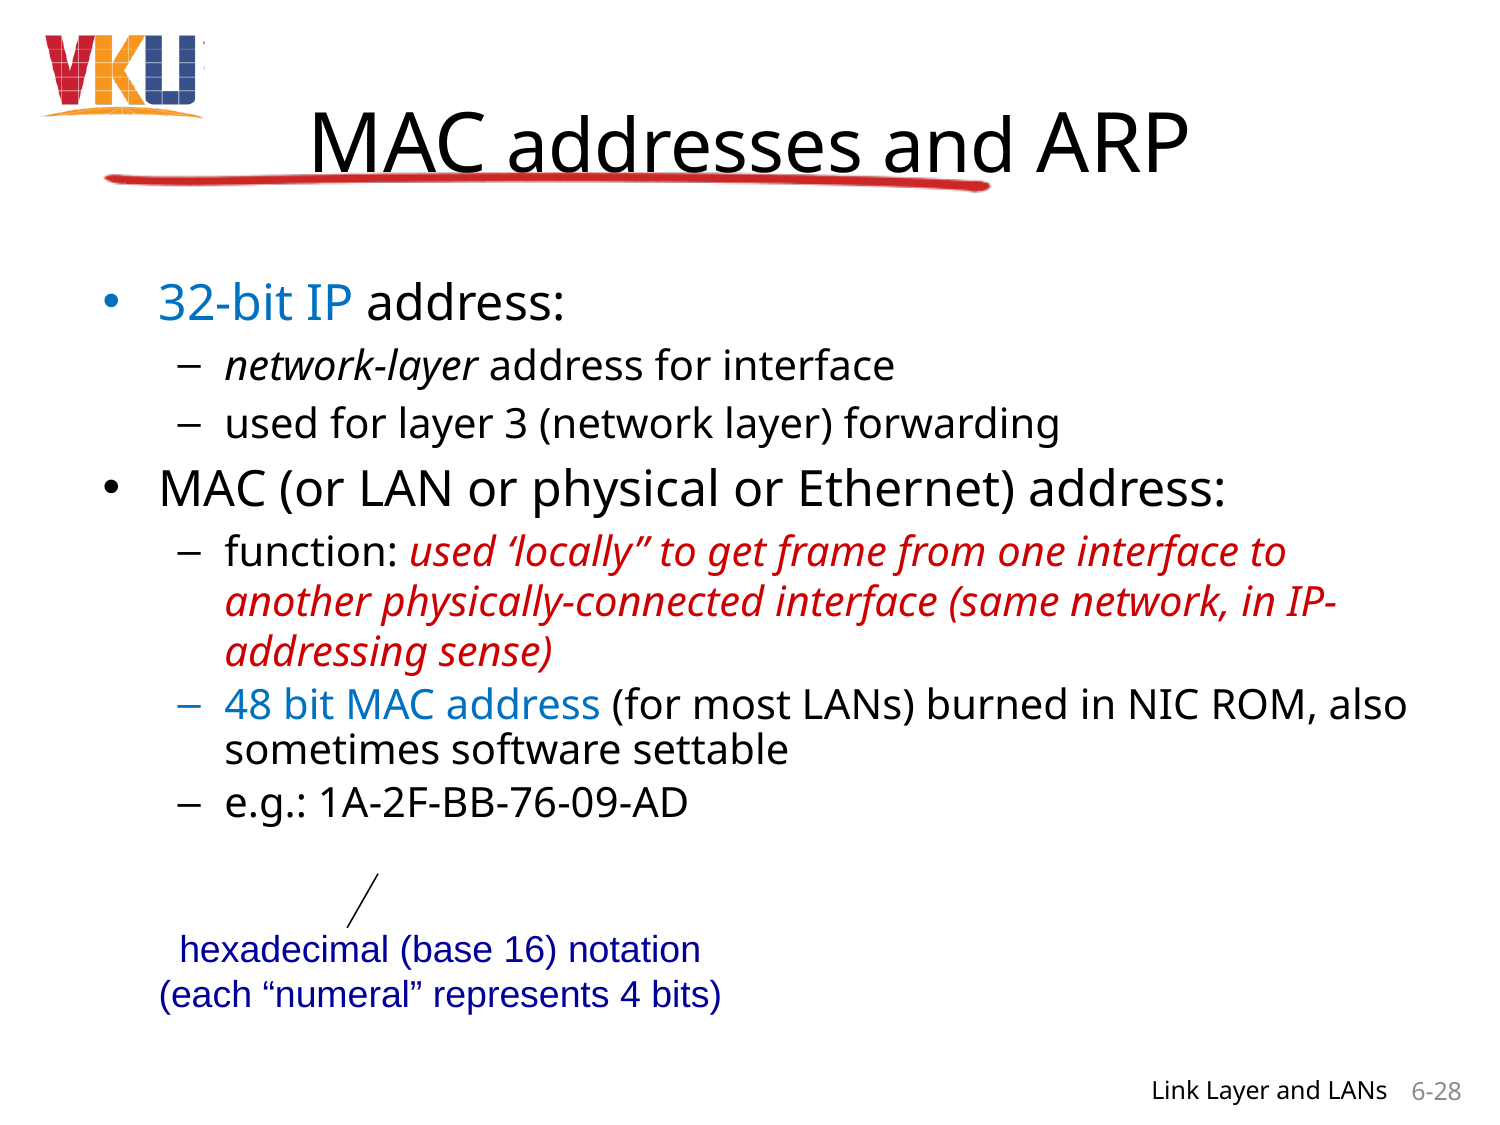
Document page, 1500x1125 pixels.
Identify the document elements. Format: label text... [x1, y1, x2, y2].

slide_number 6-28 [1387, 1069, 1478, 1115]
picture [30, 21, 211, 129]
text_box hexadecimal (base 16) notation (each “numeral” represents 4 bits) [143, 917, 738, 1022]
title MAC addresses and ARP [75, 45, 1425, 233]
footer Link Layer and LANs [1045, 1069, 1404, 1110]
picture [100, 168, 1001, 198]
list 32-bit IP address: network-layer address for interface used for layer 3 (network layer) forwarding MAC (or LAN or physical or Ethernet) address: function: used ‘locally” to get frame from one interface to another physically-connected interface (same network, in IP-addressing sense) 48 bit MAC address (for most LANs) burned in NIC ROM, also sometimes software settable e.g.: 1A-2F-BB-76-09-AD [87, 262, 1441, 1025]
